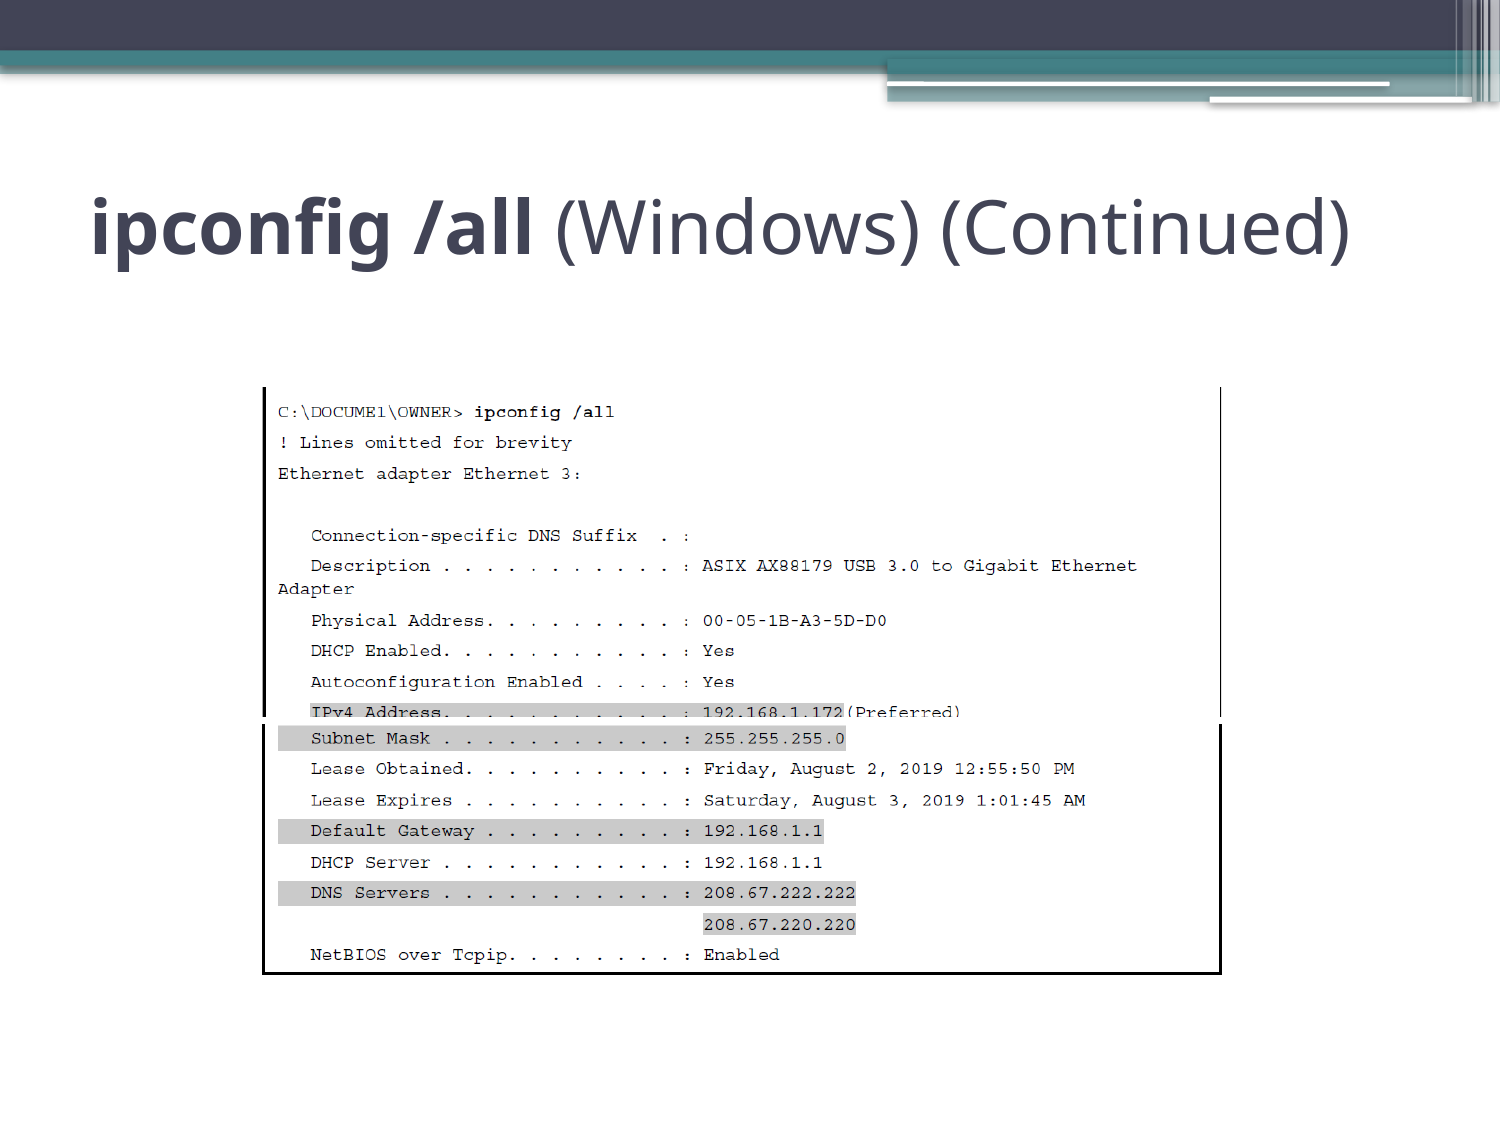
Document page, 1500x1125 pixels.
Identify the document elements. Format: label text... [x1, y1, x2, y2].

title ipconfig /all (Windows) (Continued) [75, 137, 1425, 313]
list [262, 387, 1222, 716]
picture [262, 717, 1222, 976]
